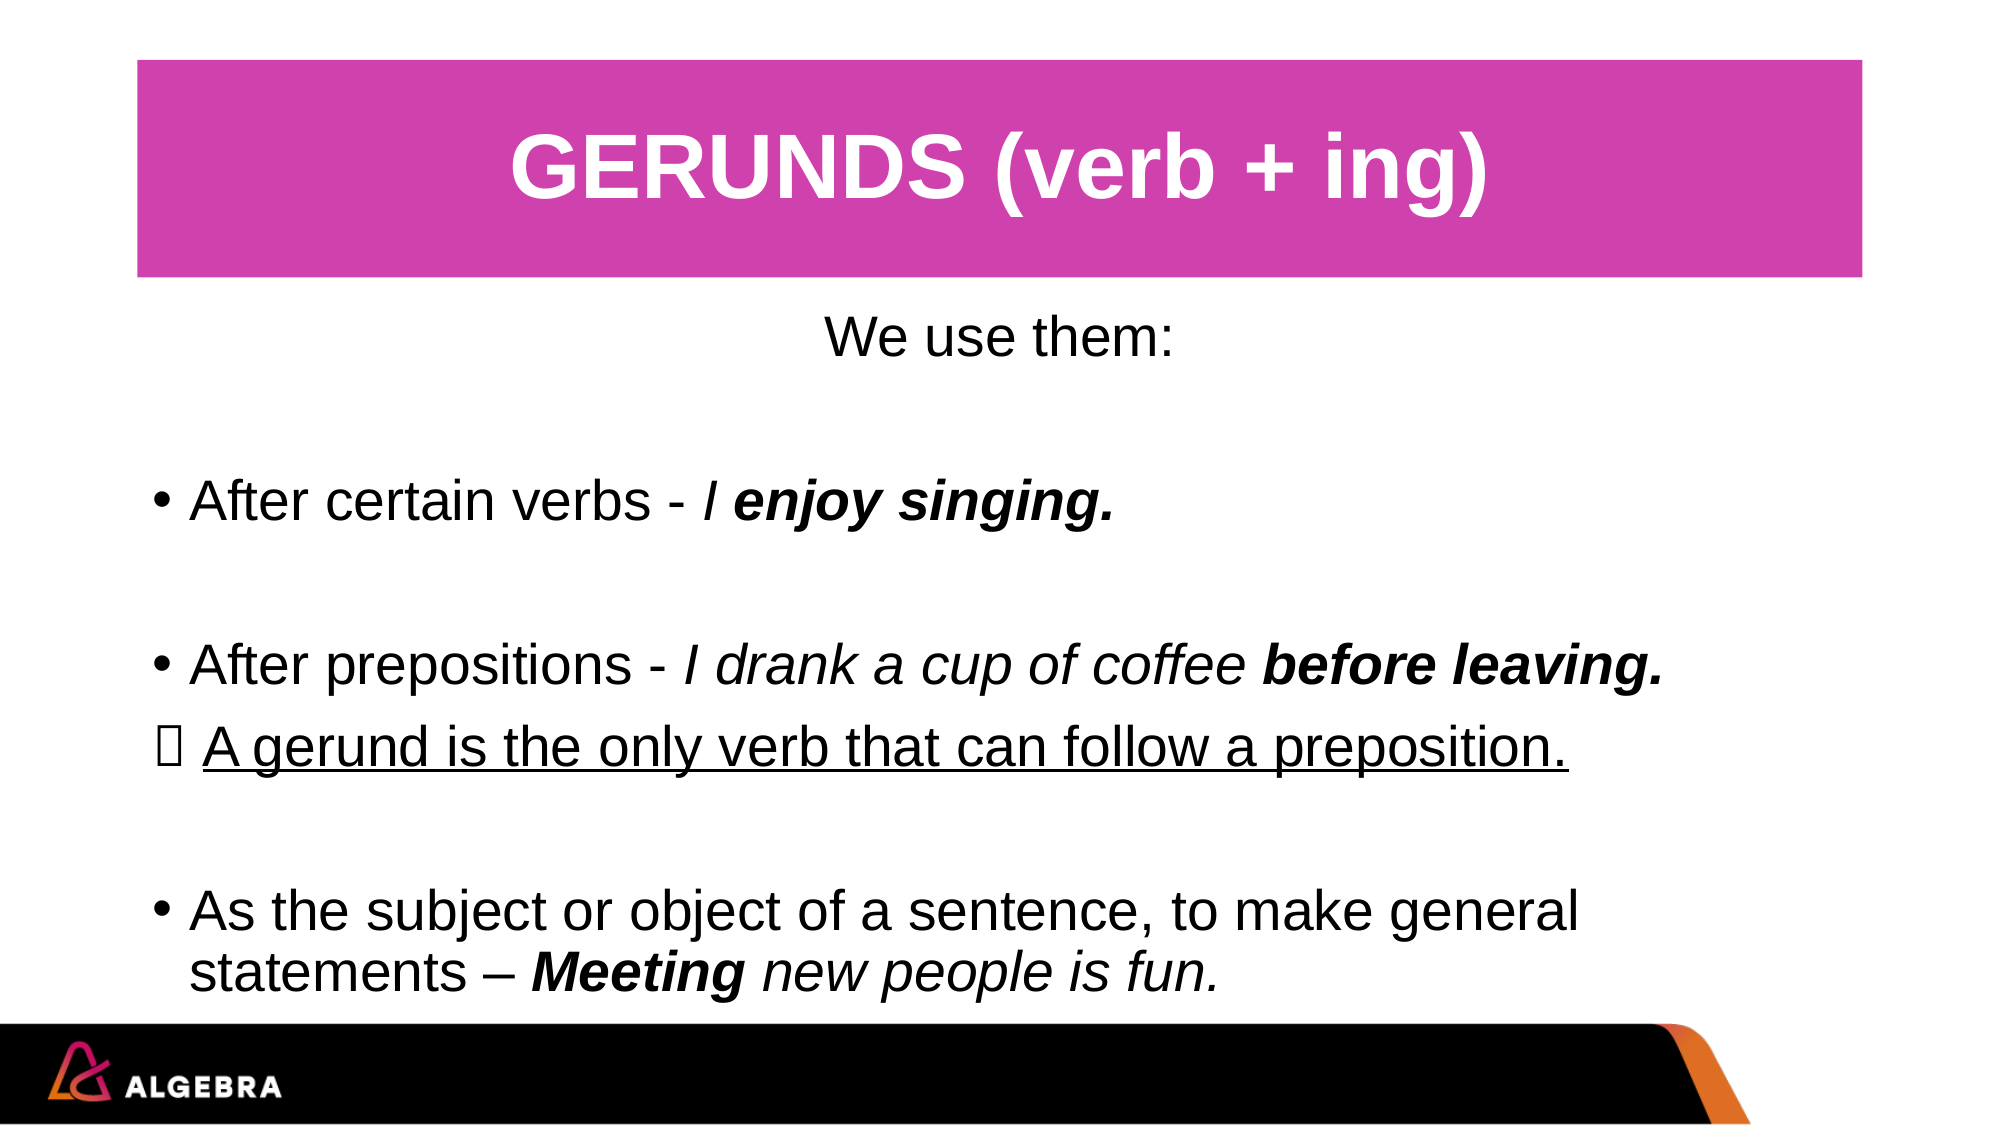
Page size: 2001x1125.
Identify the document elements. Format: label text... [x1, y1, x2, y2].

title GERUNDS (verb + ing) [137, 59, 1863, 278]
picture [0, 1023, 1958, 1125]
list We use them: After certain verbs - I enjoy singing. After prepositions - I drank a cup of coffee before leaving.  A gerund is the only verb that can follow a preposition. As the subject or object of a sentence, to make general statements – Meeting new people is fun. [137, 299, 1863, 1014]
